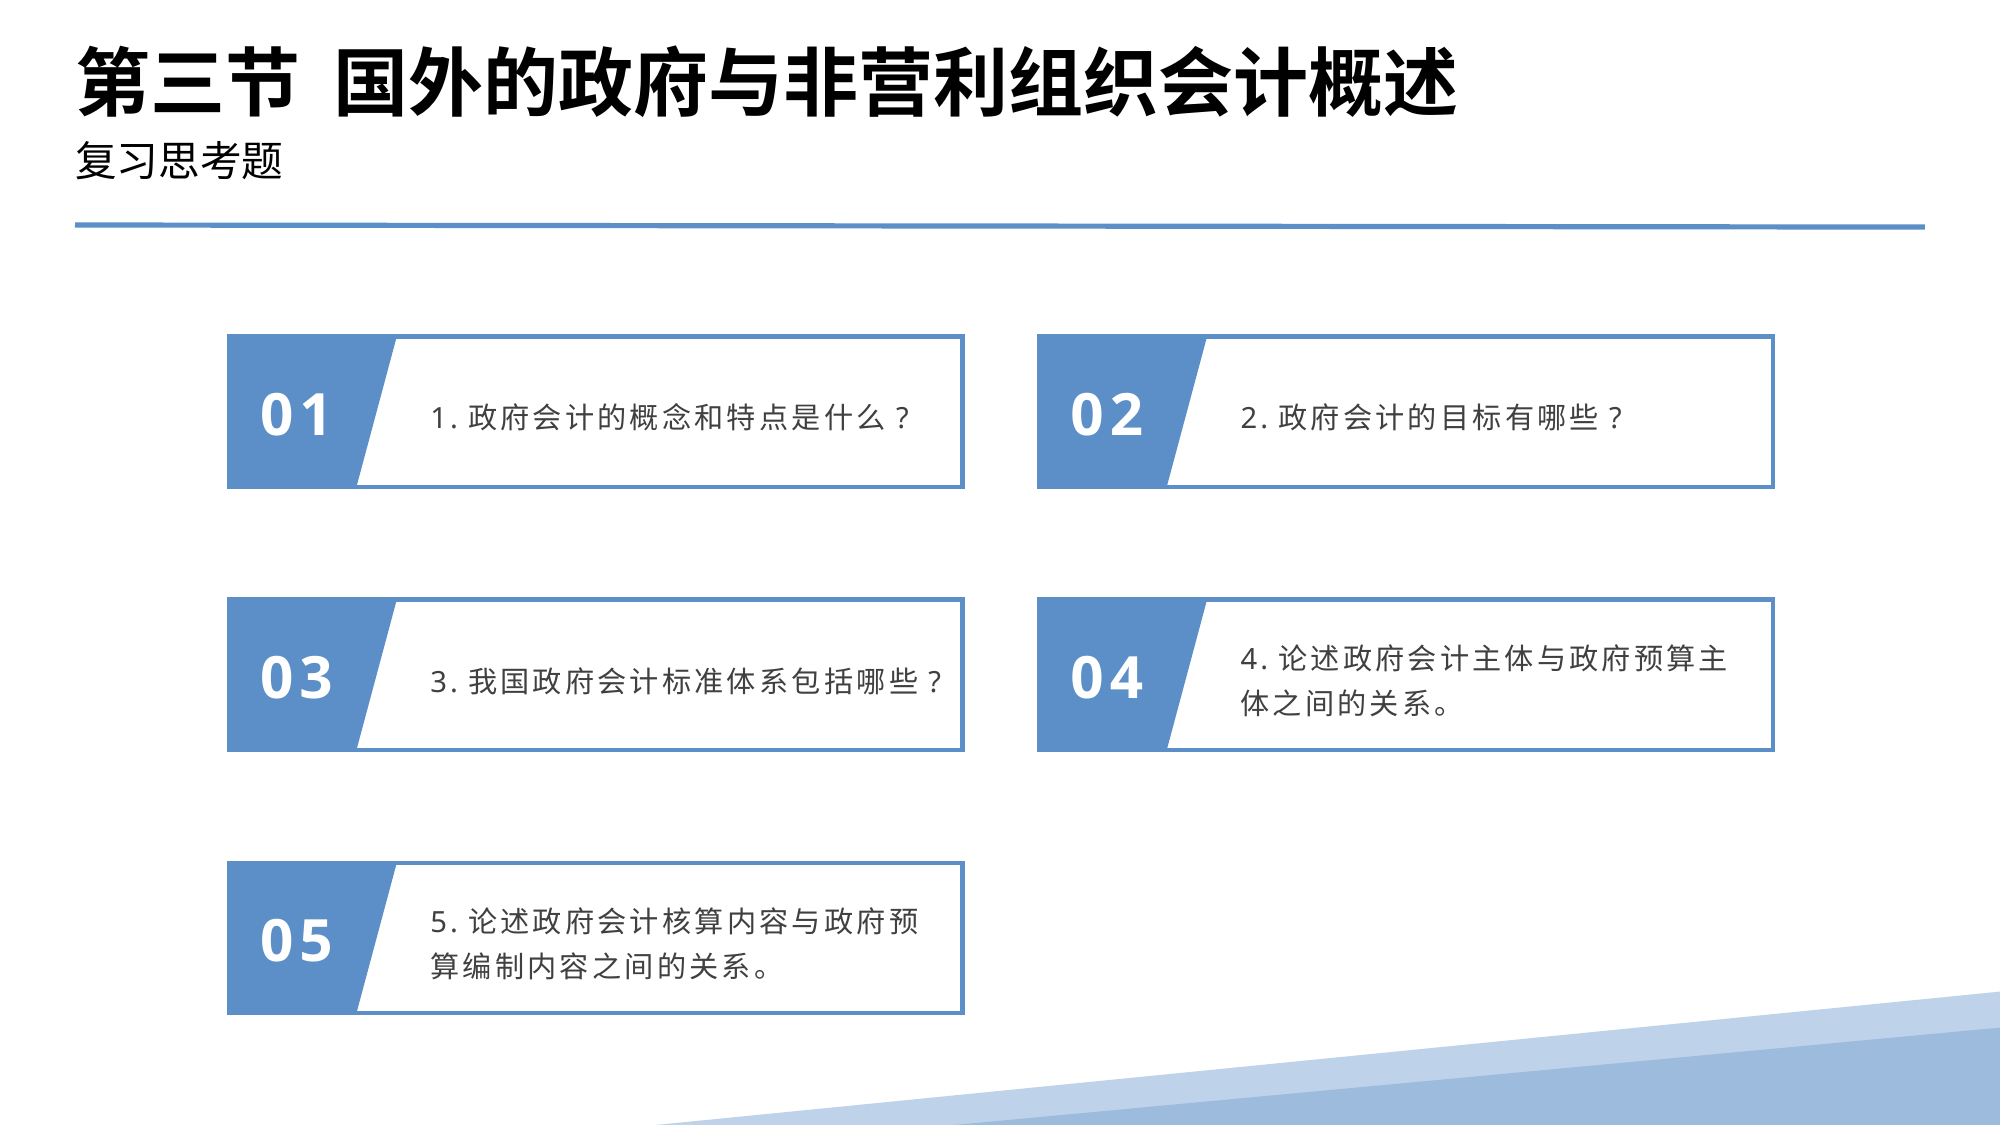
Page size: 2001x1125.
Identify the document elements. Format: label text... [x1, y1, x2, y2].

text_box 第三节 国外的政府与非营利组织会计概述 [75, 24, 1925, 124]
text_box [1036, 597, 1209, 753]
text_box [1036, 333, 1209, 490]
text_box 03 [233, 630, 359, 720]
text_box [74, 224, 1925, 228]
text_box [1168, 335, 1774, 488]
text_box 02 [1044, 367, 1170, 457]
text_box [225, 860, 399, 1016]
text_box 复习思考题 [75, 124, 1925, 200]
text_box 01 [233, 367, 359, 457]
text_box 4.论述政府会计主体与政府预算主体之间的关系。 [1225, 619, 1752, 731]
text_box [358, 335, 964, 488]
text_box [656, 991, 2000, 1125]
text_box 05 [233, 893, 359, 983]
text_box 2.政府会计的目标有哪些? [1225, 356, 1752, 468]
text_box 04 [1044, 630, 1170, 720]
text_box [358, 862, 964, 1014]
text_box [225, 597, 399, 753]
text_box 5.论述政府会计核算内容与政府预算编制内容之间的关系。 [415, 882, 942, 994]
text_box 1.政府会计的概念和特点是什么? [415, 356, 942, 468]
text_box [1168, 599, 1774, 751]
text_box 3.我国政府会计标准体系包括哪些? [415, 619, 942, 731]
text_box [225, 333, 399, 490]
text_box [358, 599, 964, 751]
